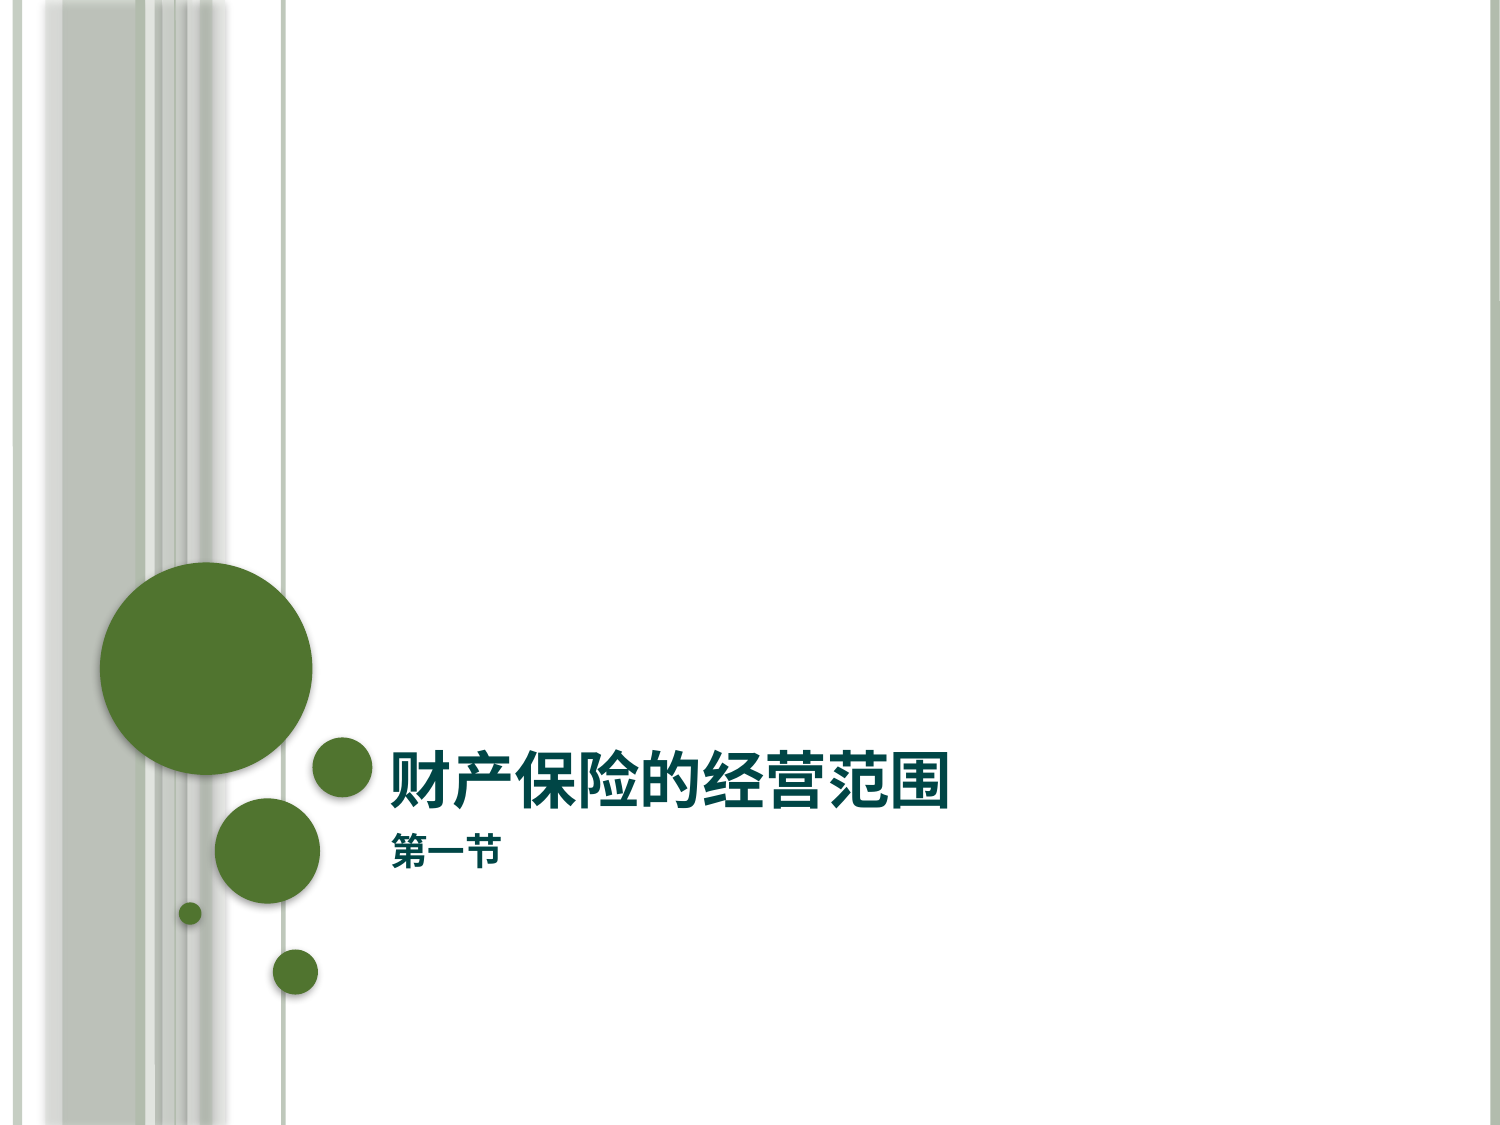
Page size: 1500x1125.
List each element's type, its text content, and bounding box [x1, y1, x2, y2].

subtitle 第一节 [374, 820, 1388, 1047]
title 财产保险的经营范围 [375, 512, 1388, 820]
